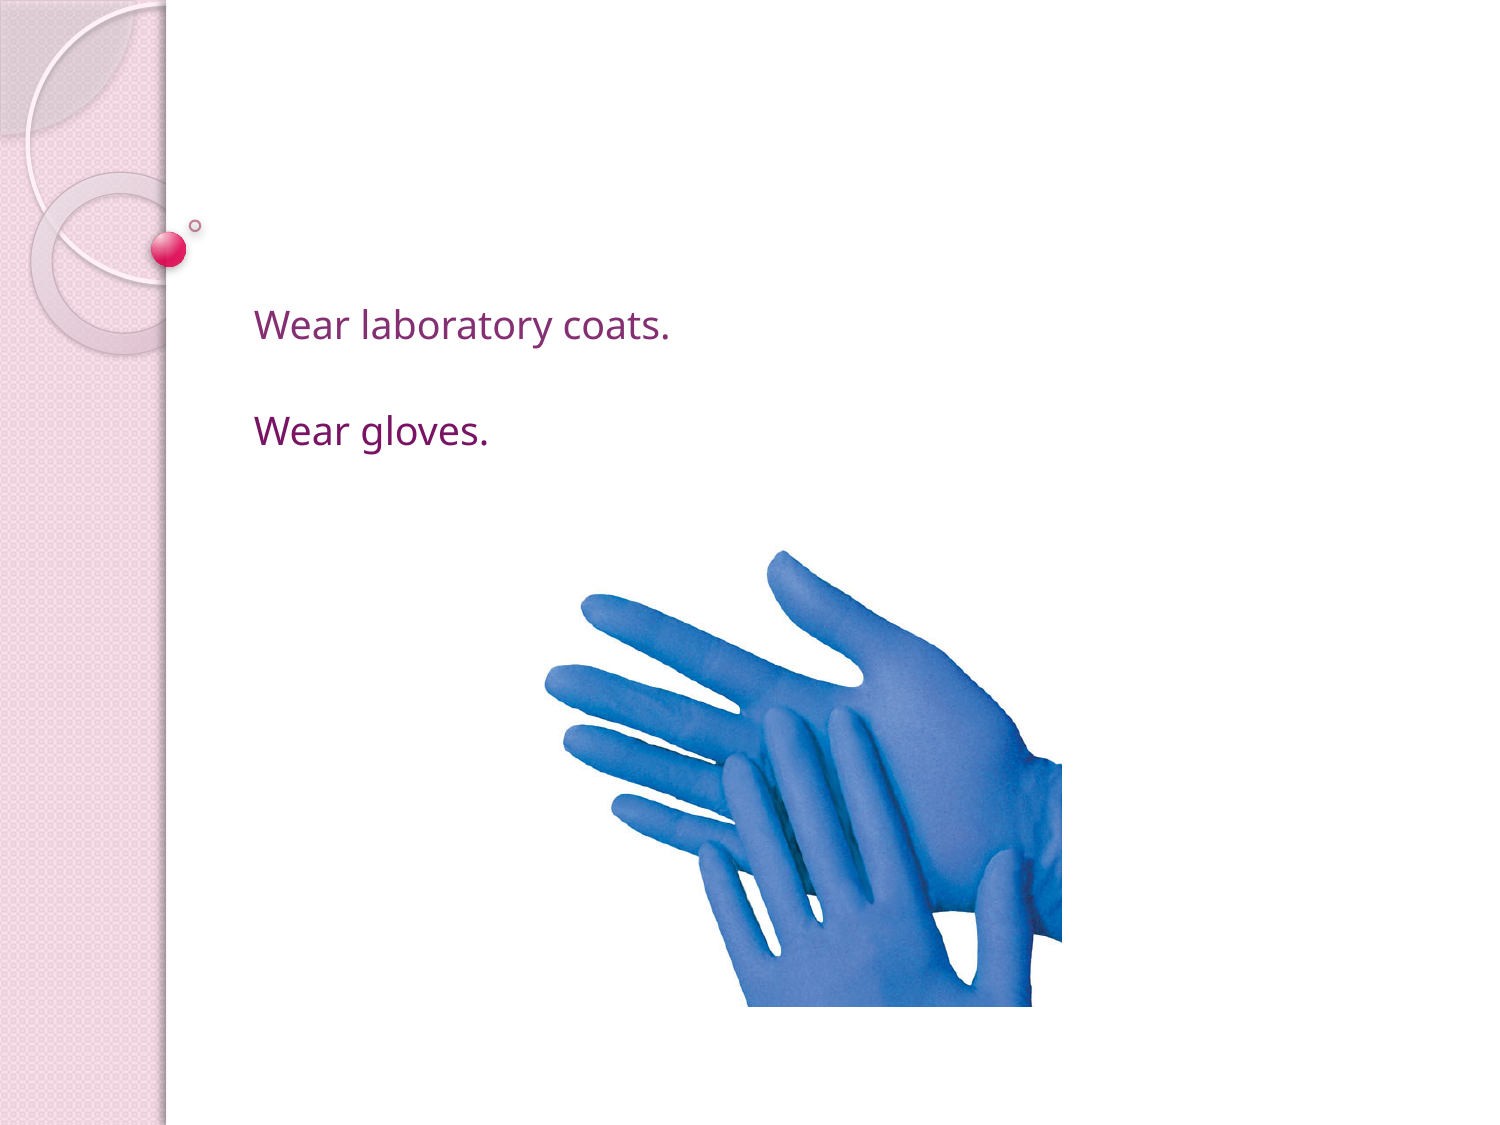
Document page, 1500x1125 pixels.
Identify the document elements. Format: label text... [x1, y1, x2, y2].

subtitle Wear laboratory coats. Wear gloves. [234, 300, 1450, 714]
picture [537, 538, 1062, 1007]
